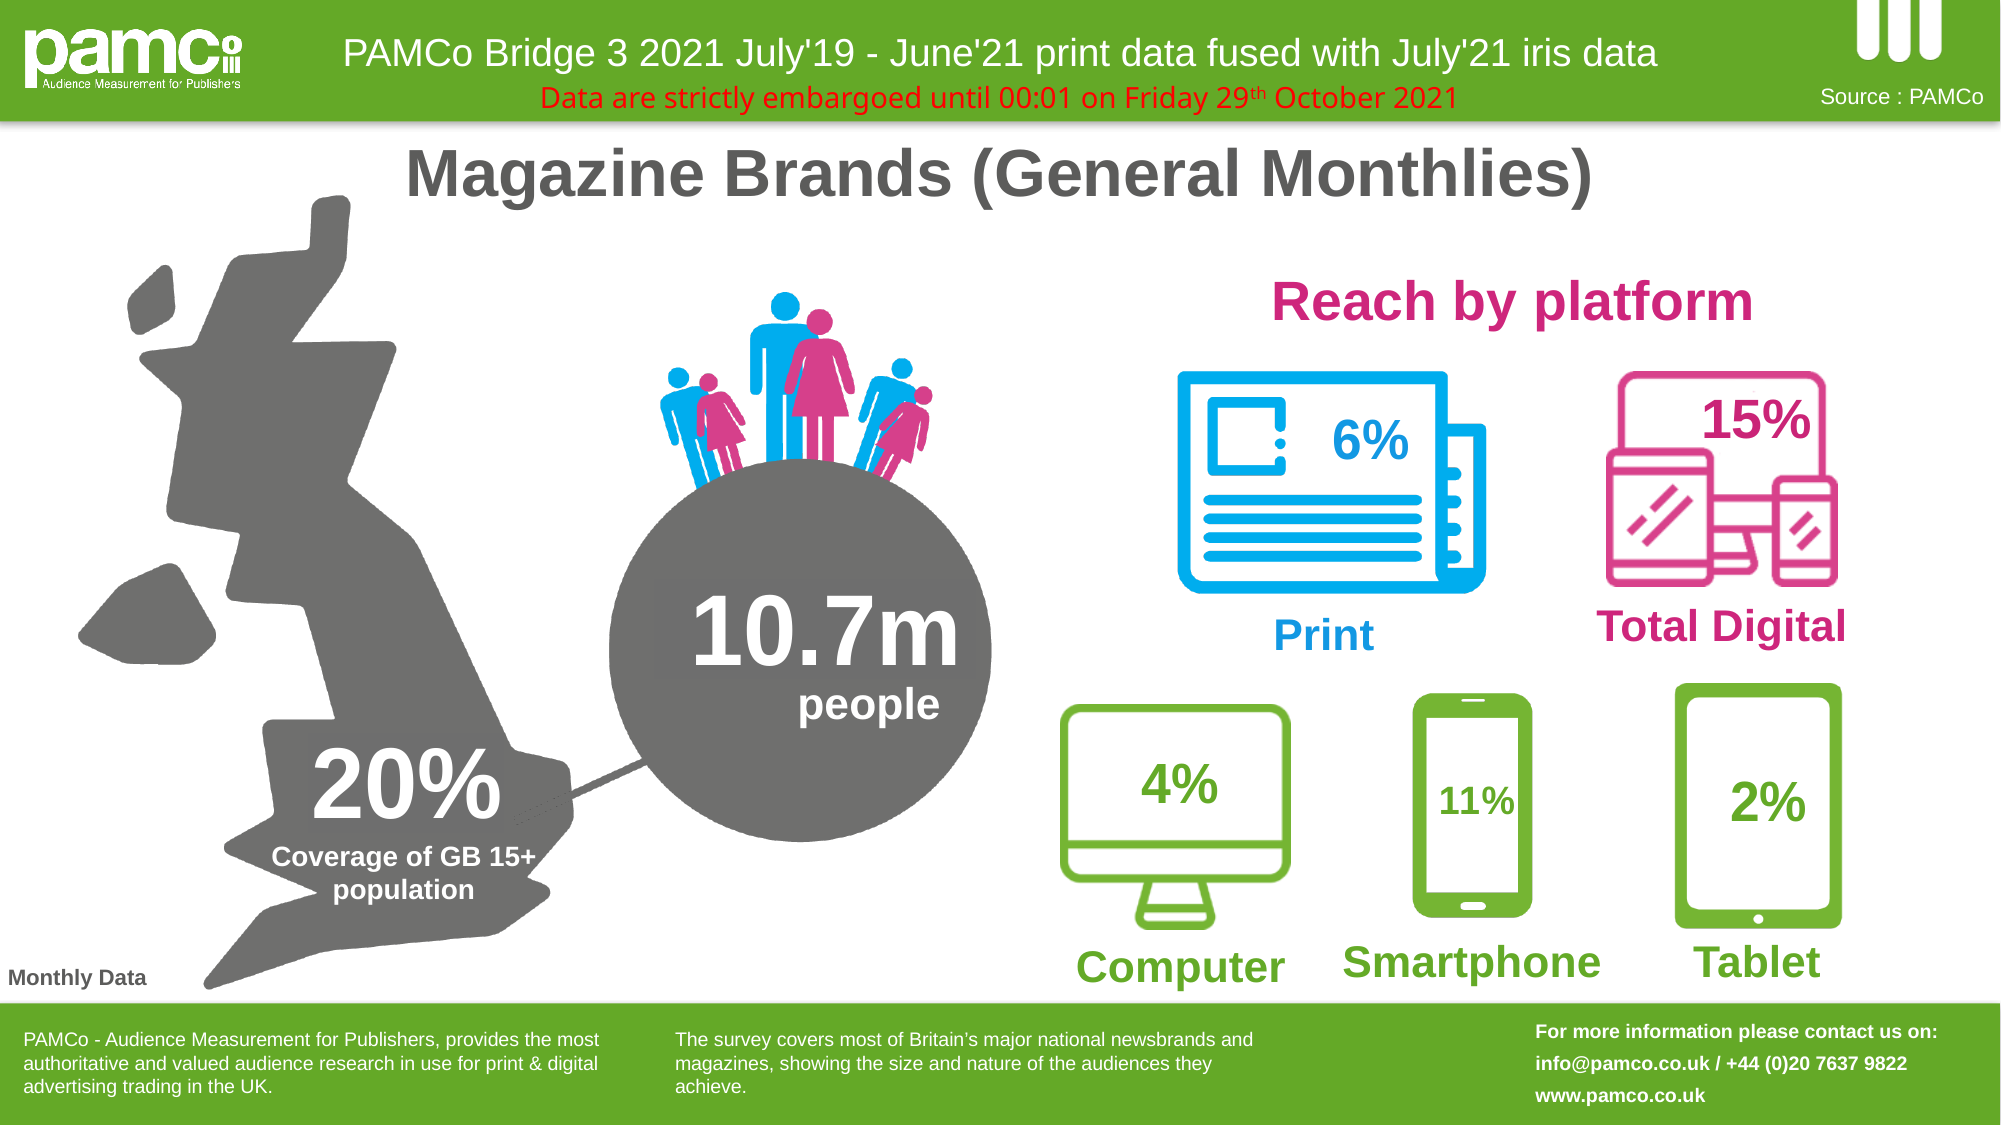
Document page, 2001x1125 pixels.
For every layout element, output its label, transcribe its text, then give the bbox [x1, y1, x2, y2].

picture [1341, 631, 1350, 636]
picture [1654, 655, 1862, 950]
picture [1850, 0, 1944, 108]
picture [1606, 371, 1838, 587]
picture [1282, 624, 1295, 634]
picture [1384, 644, 1565, 944]
picture [55, 218, 1011, 1017]
picture [1142, 326, 1521, 636]
picture [1060, 704, 1291, 930]
picture [23, 26, 243, 90]
text_box Magazine Brands (General Monthlies) [0, 122, 2000, 218]
